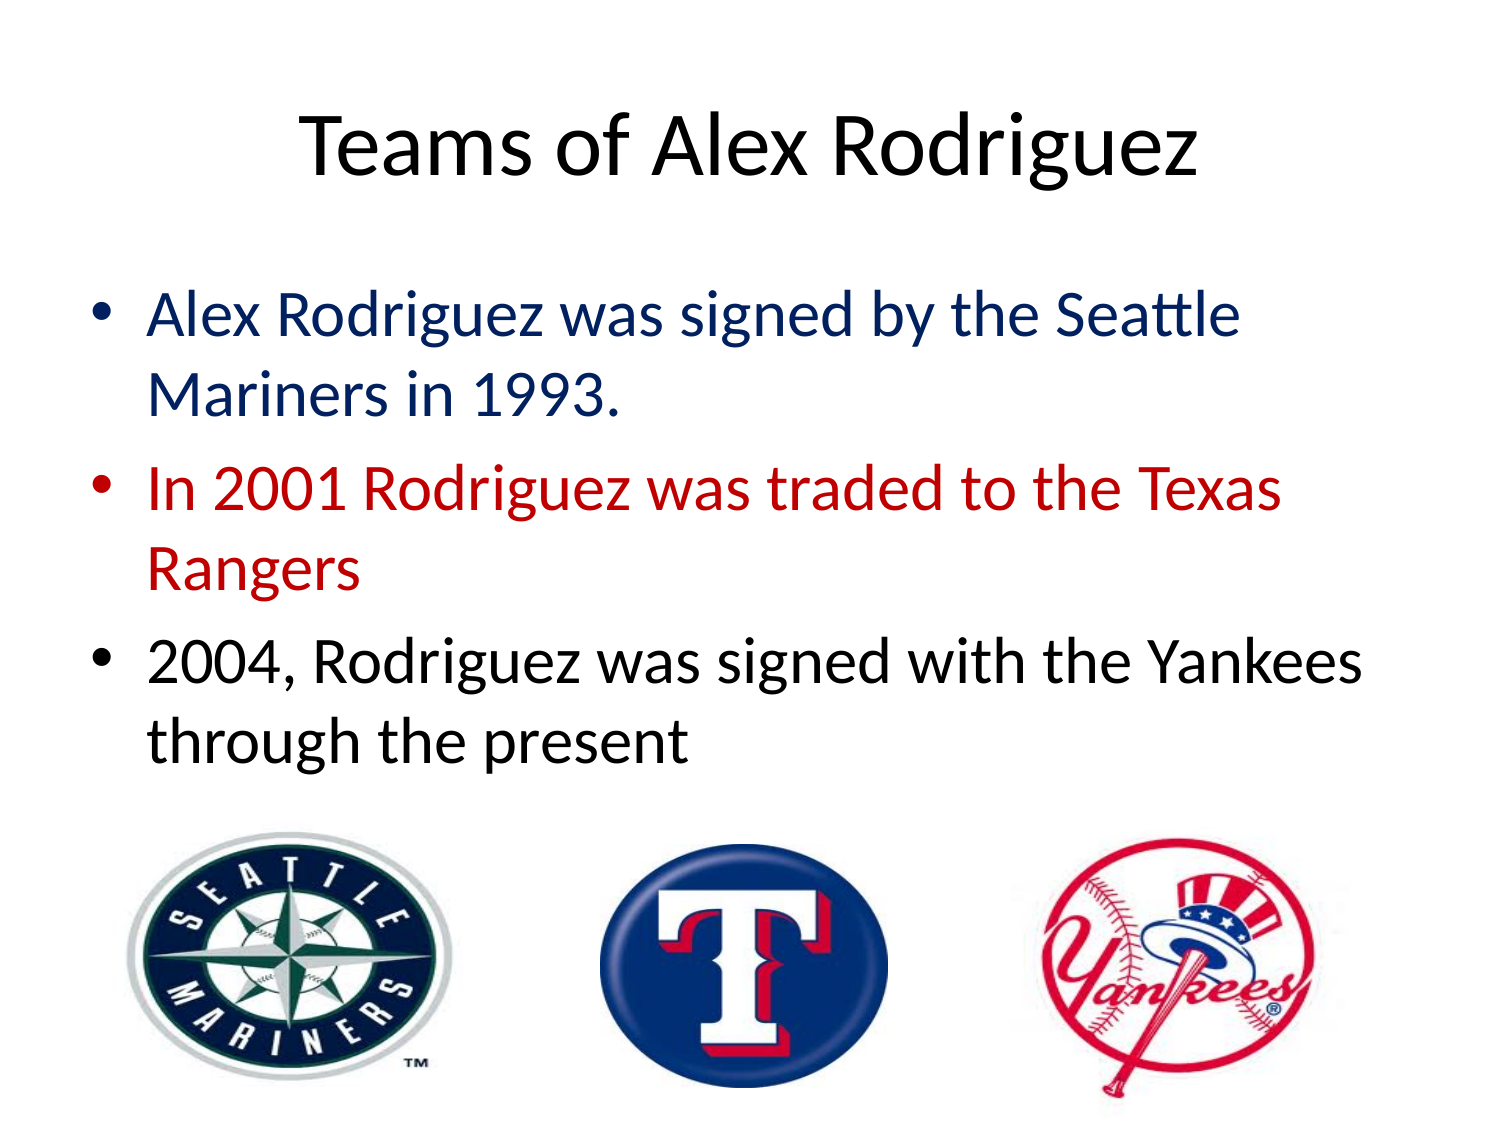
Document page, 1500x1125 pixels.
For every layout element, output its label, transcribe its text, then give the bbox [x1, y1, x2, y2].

list Alex Rodriguez was signed by the Seattle Mariners in 1993. In 2001 Rodriguez was traded to the Texas Rangers 2004, Rodriguez was signed with the Yankees through the present [75, 262, 1425, 1005]
picture [599, 844, 888, 1088]
picture [112, 824, 463, 1088]
picture [999, 815, 1351, 1117]
title Teams of Alex Rodriguez [75, 45, 1425, 233]
